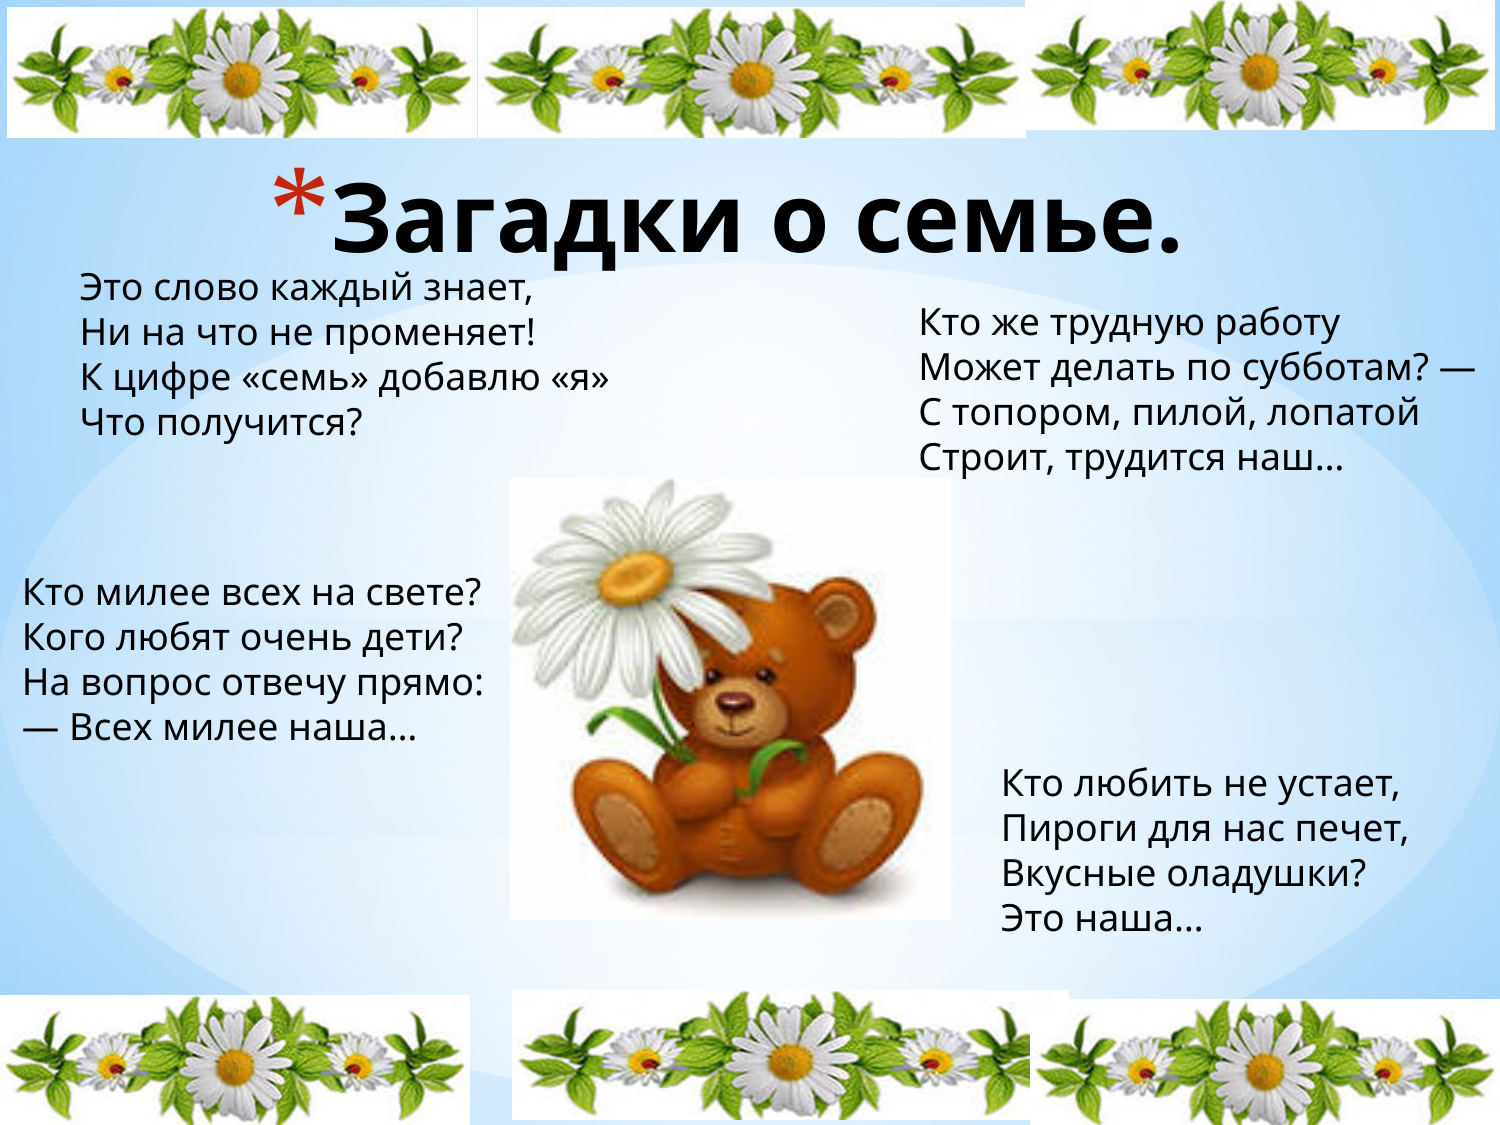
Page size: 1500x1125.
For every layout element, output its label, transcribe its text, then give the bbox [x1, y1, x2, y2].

text_box Кто же трудную работу Может делать по субботам? — С топором, пилой, лопатой Строит, трудится наш… [903, 290, 1495, 486]
picture [0, 994, 470, 1125]
text_box Это слово каждый знает, Ни на что не променяет! К цифре «семь» добавлю «я» Что получится? [64, 255, 632, 451]
picture [478, 0, 1496, 138]
picture [6, 7, 477, 138]
text_box Кто любить не устает, Пироги для нас печет, Вкусные оладушки? Это наша… [986, 751, 1495, 947]
title Загадки о семье. [112, 149, 1199, 256]
picture [510, 478, 951, 920]
picture [512, 989, 1500, 1125]
text_box Кто милее всех на свете? Кого любят очень дети? На вопрос отвечу прямо: — Всех милее наша… [7, 515, 503, 755]
